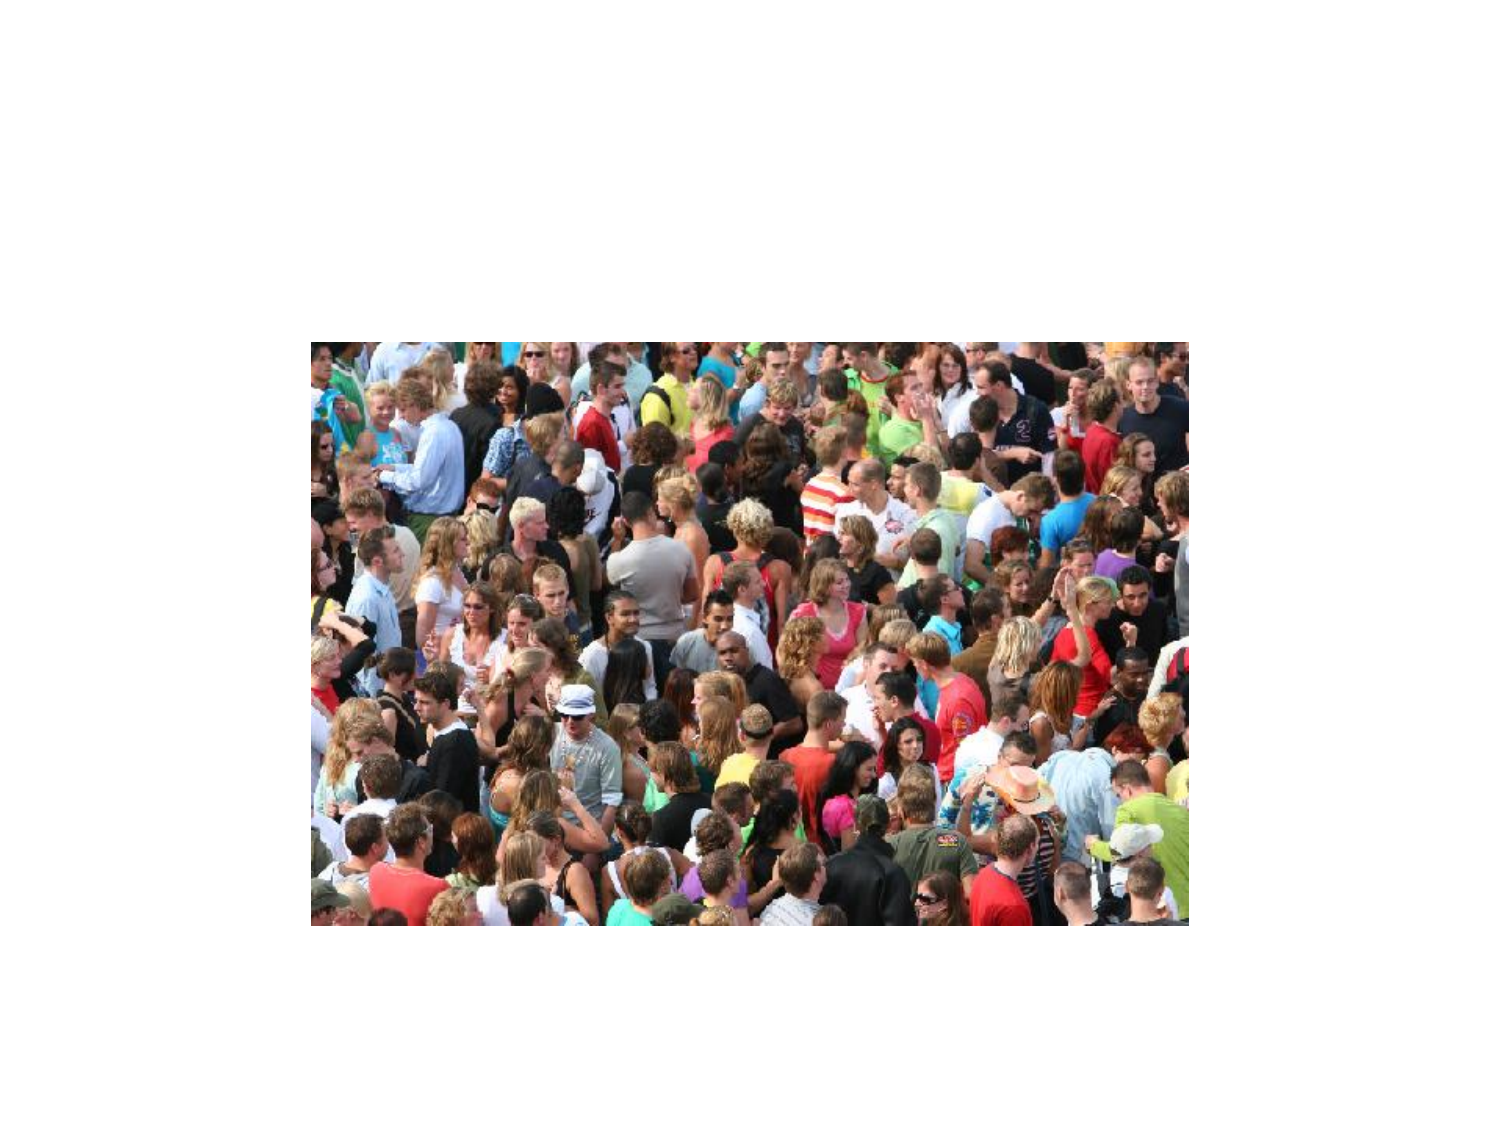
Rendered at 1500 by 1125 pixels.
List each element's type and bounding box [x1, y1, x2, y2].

list [311, 342, 1189, 926]
